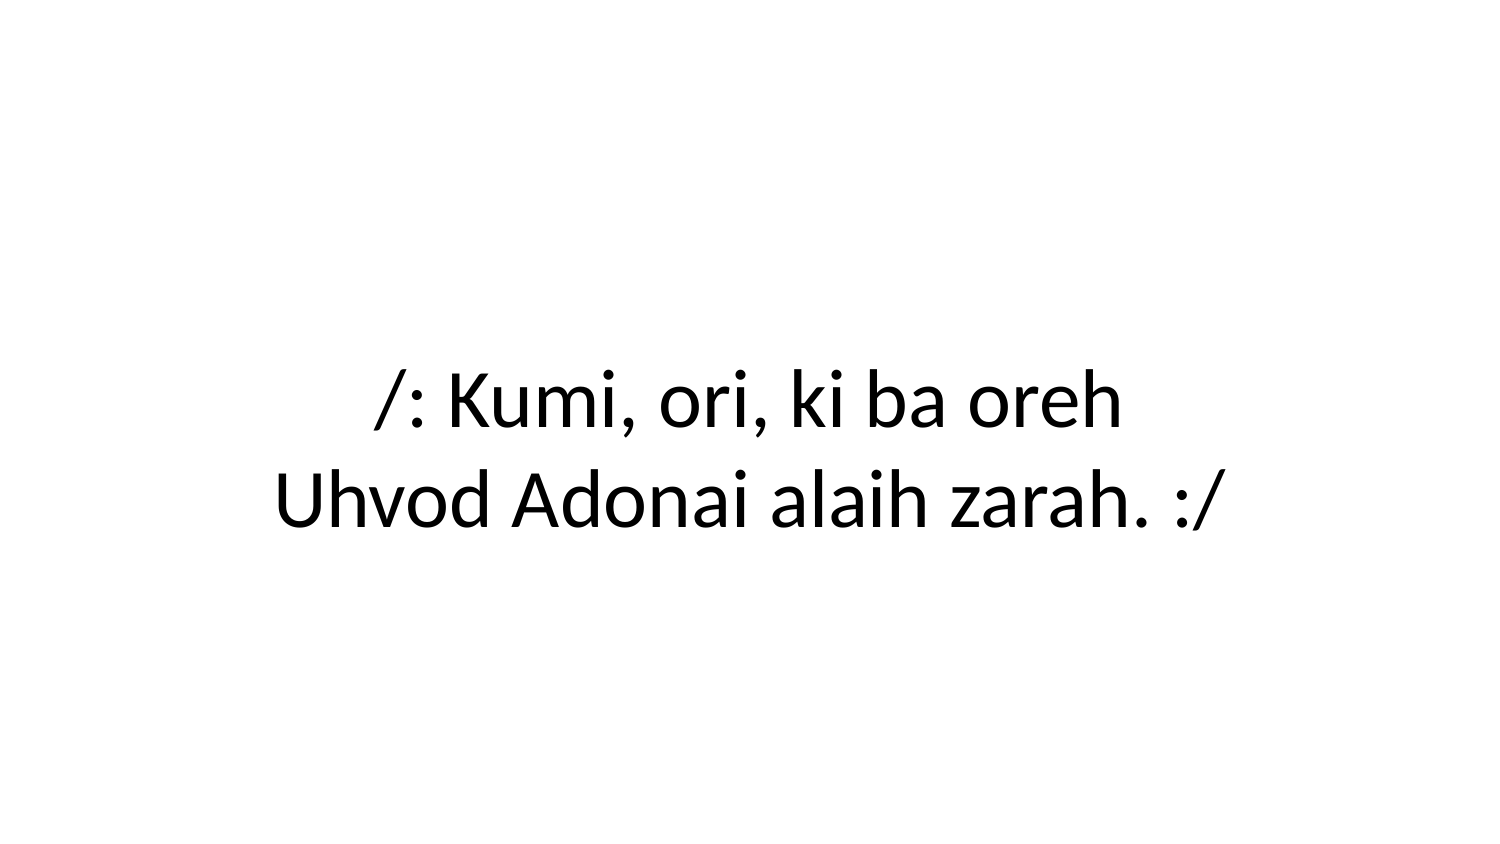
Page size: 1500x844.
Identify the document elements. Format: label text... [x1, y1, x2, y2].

text_box /: Kumi, ori, ki ba oreh Uhvod Adonai alaih zarah. :/ [258, 292, 1242, 552]
